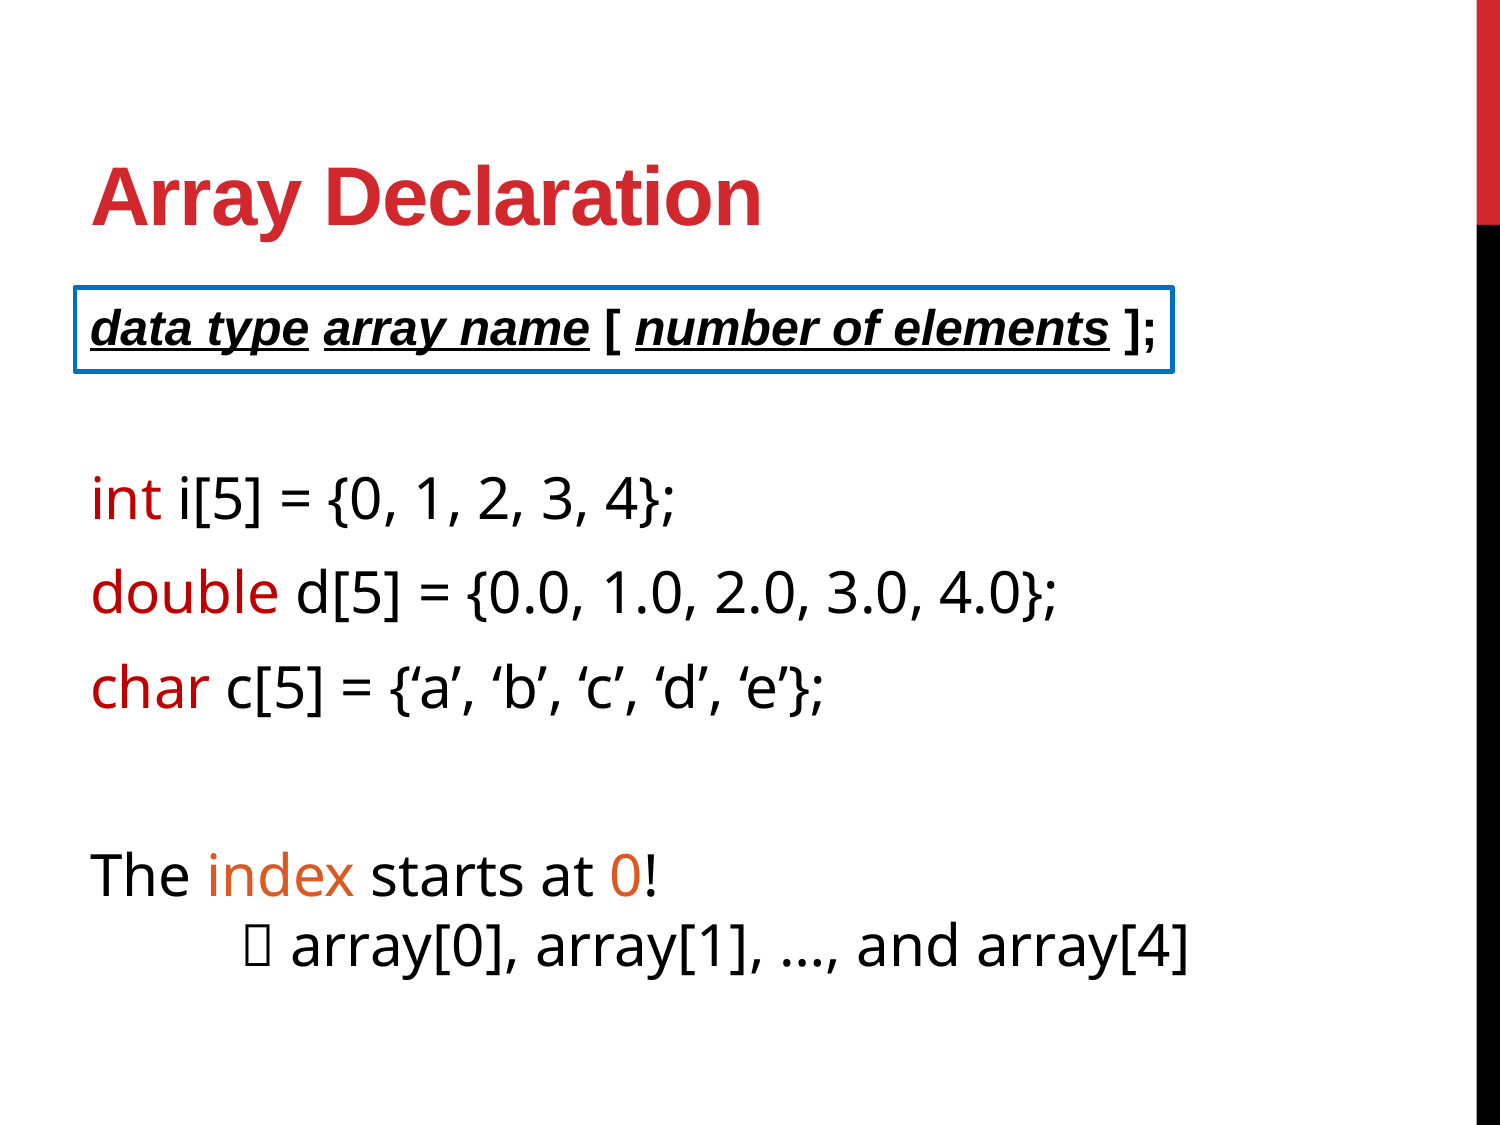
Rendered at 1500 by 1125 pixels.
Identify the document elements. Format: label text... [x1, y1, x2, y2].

list data type array name [ number of elements ]; int i[5] = {0, 1, 2, 3, 4}; double d[5] = {0.0, 1.0, 2.0, 3.0, 4.0}; char c[5] = {‘a’, ‘b’, ‘c’, ‘d’, ‘e’}; The index starts at 0!  array[0], array[1], …, and array[4] [75, 287, 1325, 1005]
title Array Declaration [75, 25, 1025, 250]
text_box [73, 285, 1175, 374]
